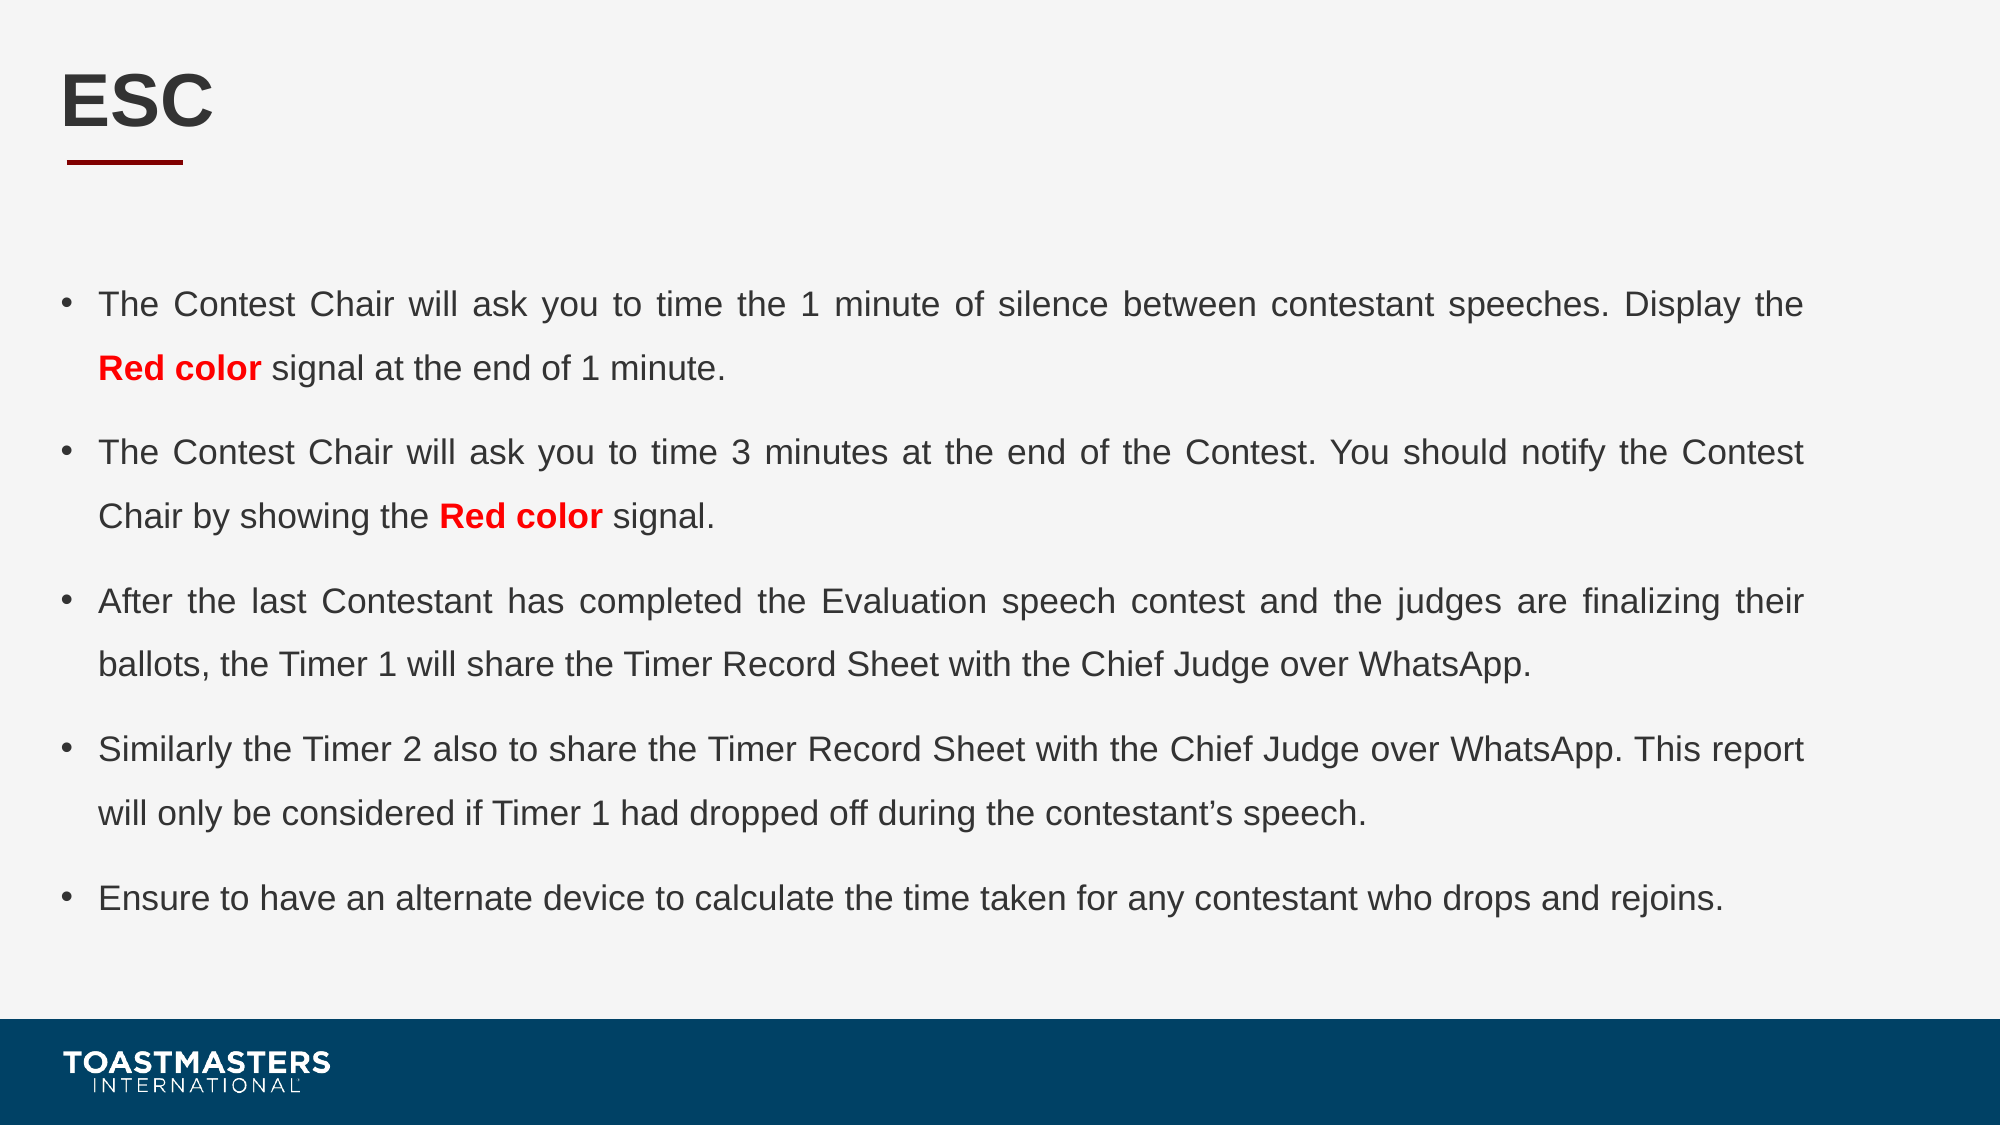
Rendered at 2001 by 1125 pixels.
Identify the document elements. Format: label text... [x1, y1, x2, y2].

title ESC [45, 48, 1957, 155]
list The Contest Chair will ask you to time the 1 minute of silence between contestant speeches. Display the Red color signal at the end of 1 minute. The Contest Chair will ask you to time 3 minutes at the end of the Contest. You should notify the Contest Chair by showing the Red color signal. After the last Contestant has completed the Evaluation speech contest and the judges are finalizing their ballots, the Timer 1 will share the Timer Record Sheet with the Chief Judge over WhatsApp. Similarly the Timer 2 also to share the Timer Record Sheet with the Chief Judge over WhatsApp. This report will only be considered if Timer 1 had dropped off during the contestant’s speech. Ensure to have an alternate device to calculate the time taken for any contestant who drops and rejoins. [45, 251, 1821, 963]
picture [51, 1036, 343, 1103]
